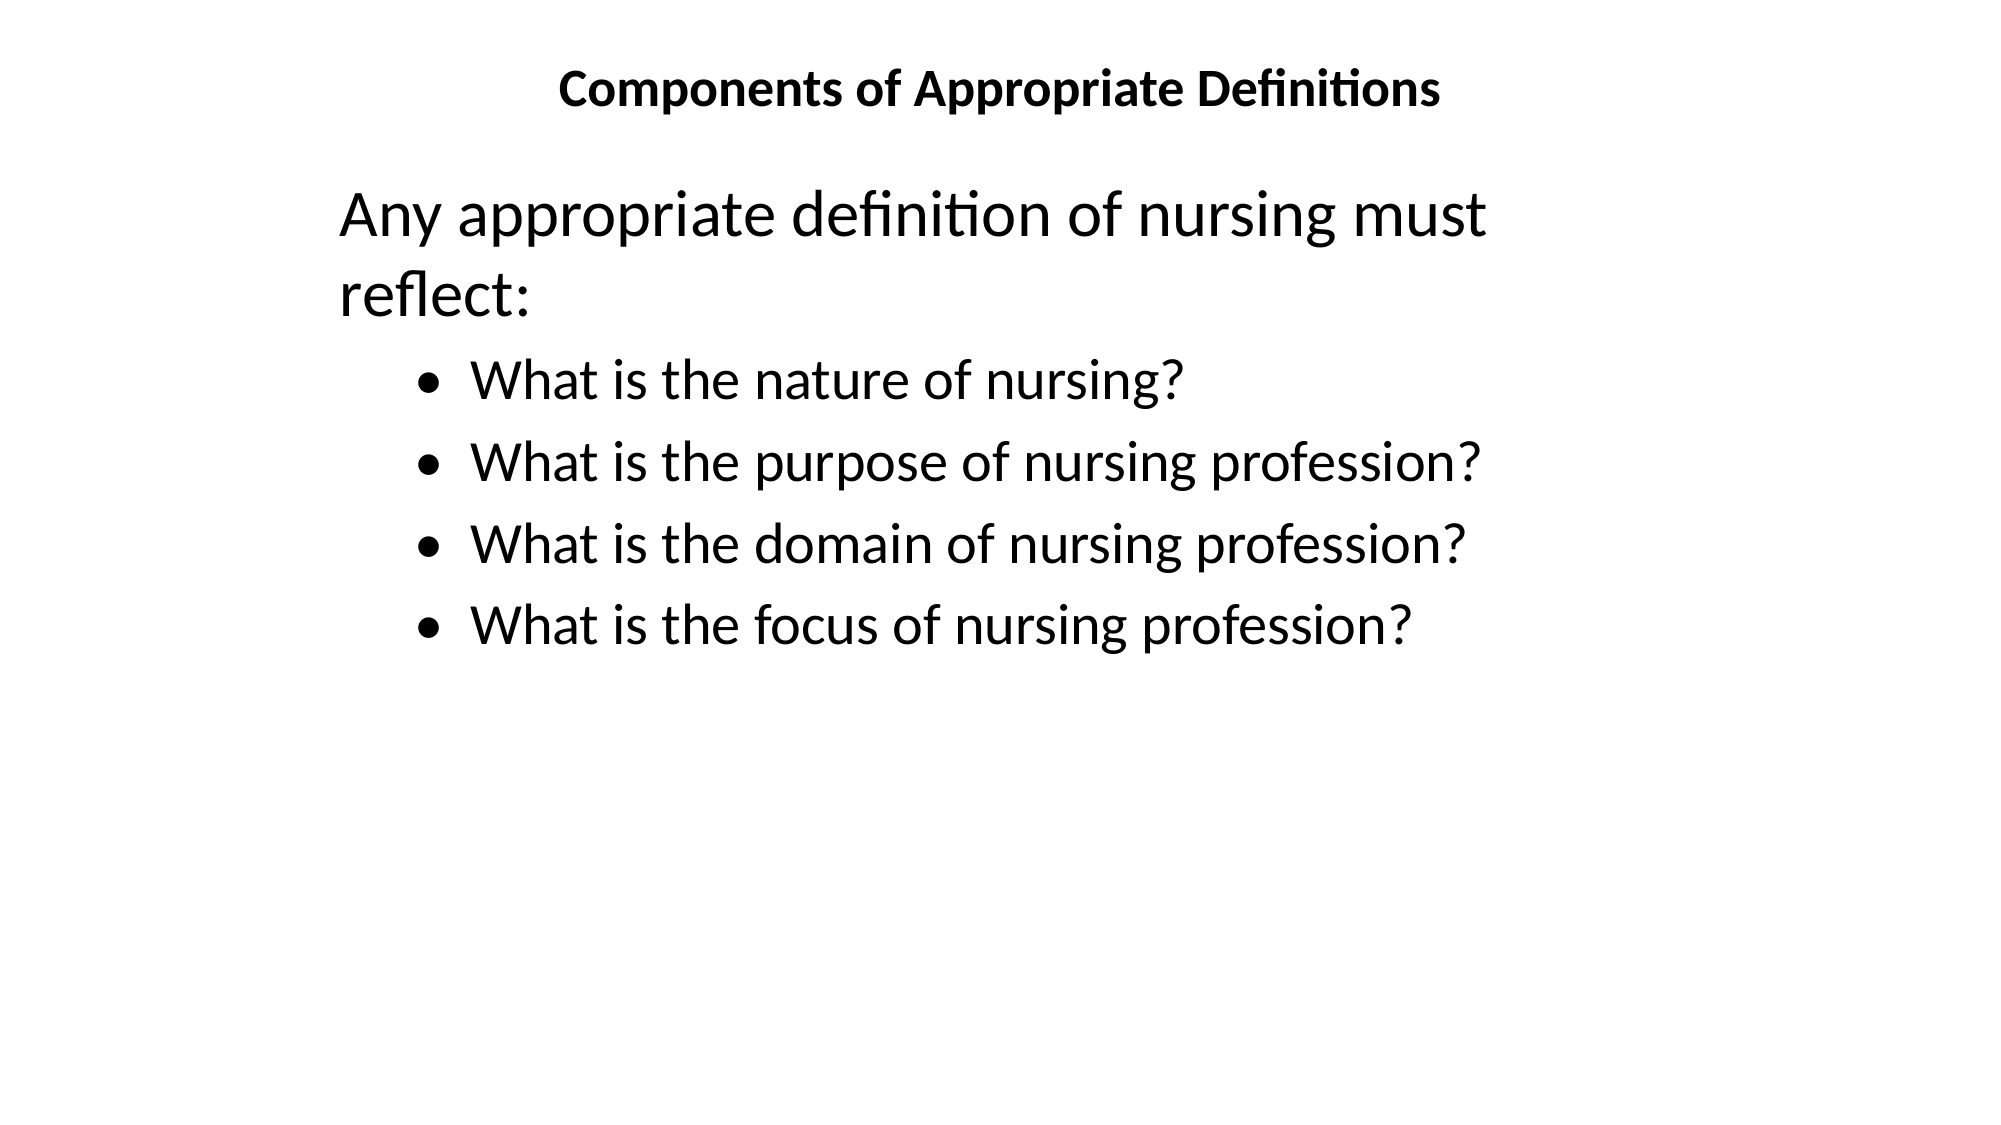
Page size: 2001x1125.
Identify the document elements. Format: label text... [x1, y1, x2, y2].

title Components of Appropriate Definitions [324, 45, 1675, 125]
list Any appropriate definition of nursing must reflect: • What is the nature of nursing? • What is the purpose of nursing profession? • What is the domain of nursing profession? • What is the focus of nursing profession? [324, 162, 1700, 1088]
